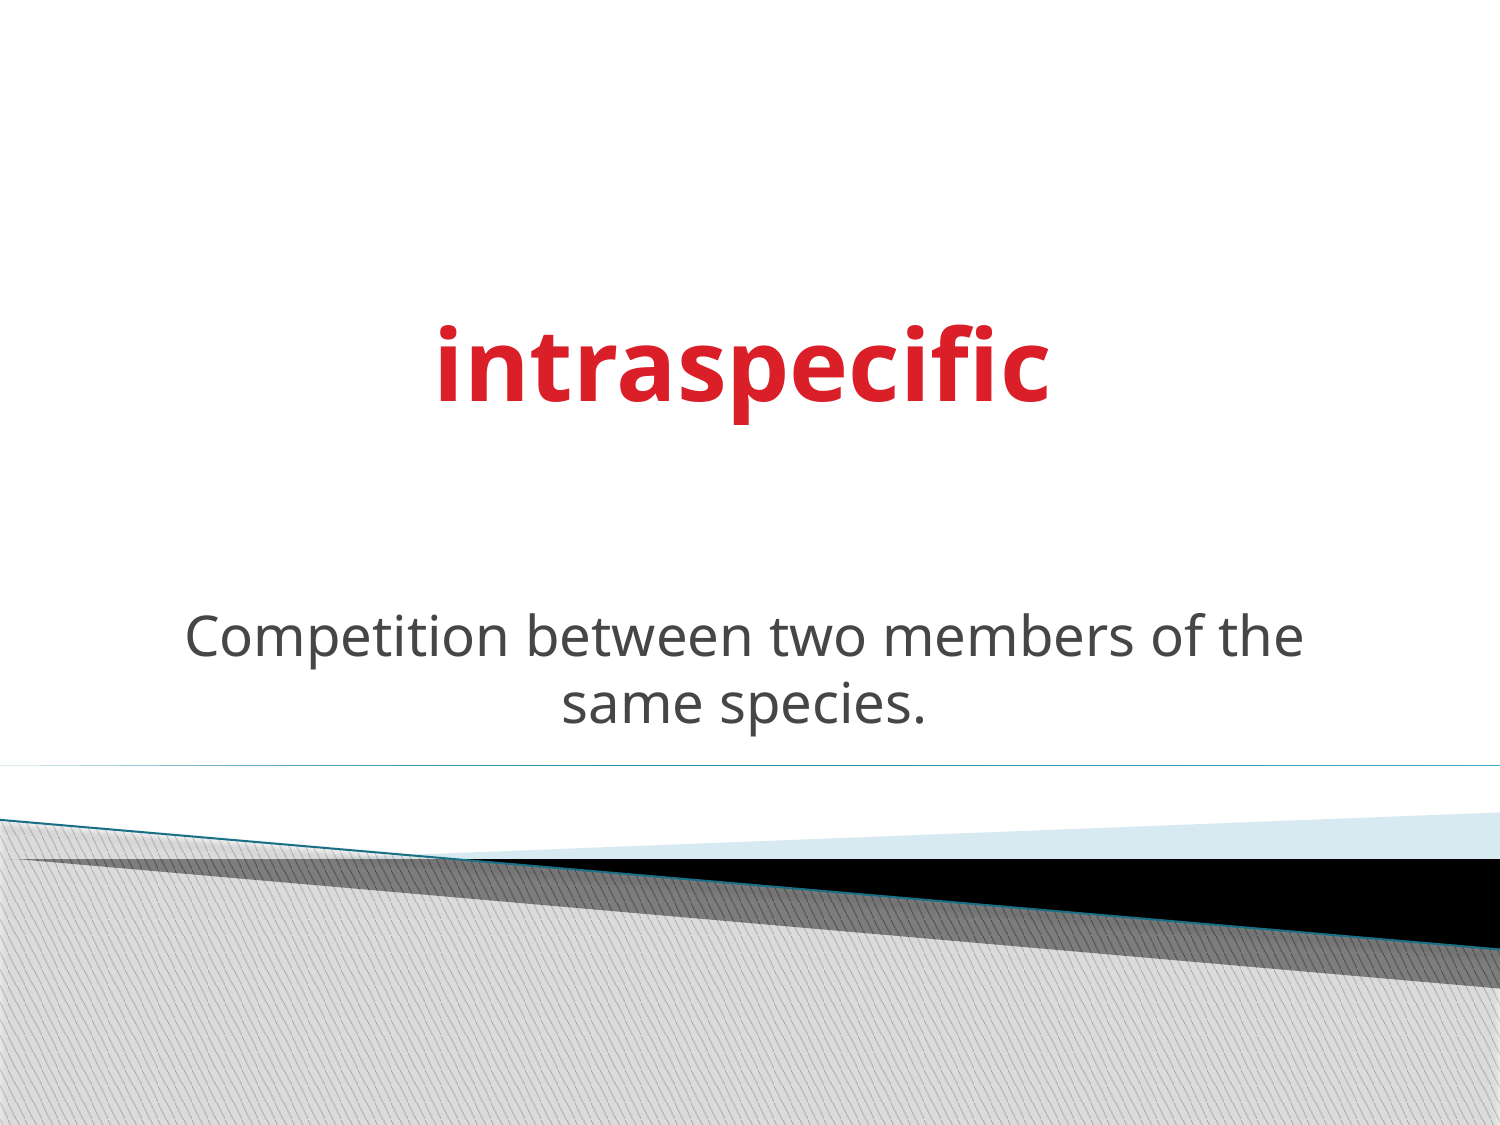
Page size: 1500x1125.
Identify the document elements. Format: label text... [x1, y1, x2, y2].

subtitle Competition between two members of the same species. [112, 592, 1388, 790]
title intraspecific [105, 128, 1381, 430]
picture [5, 859, 1500, 989]
